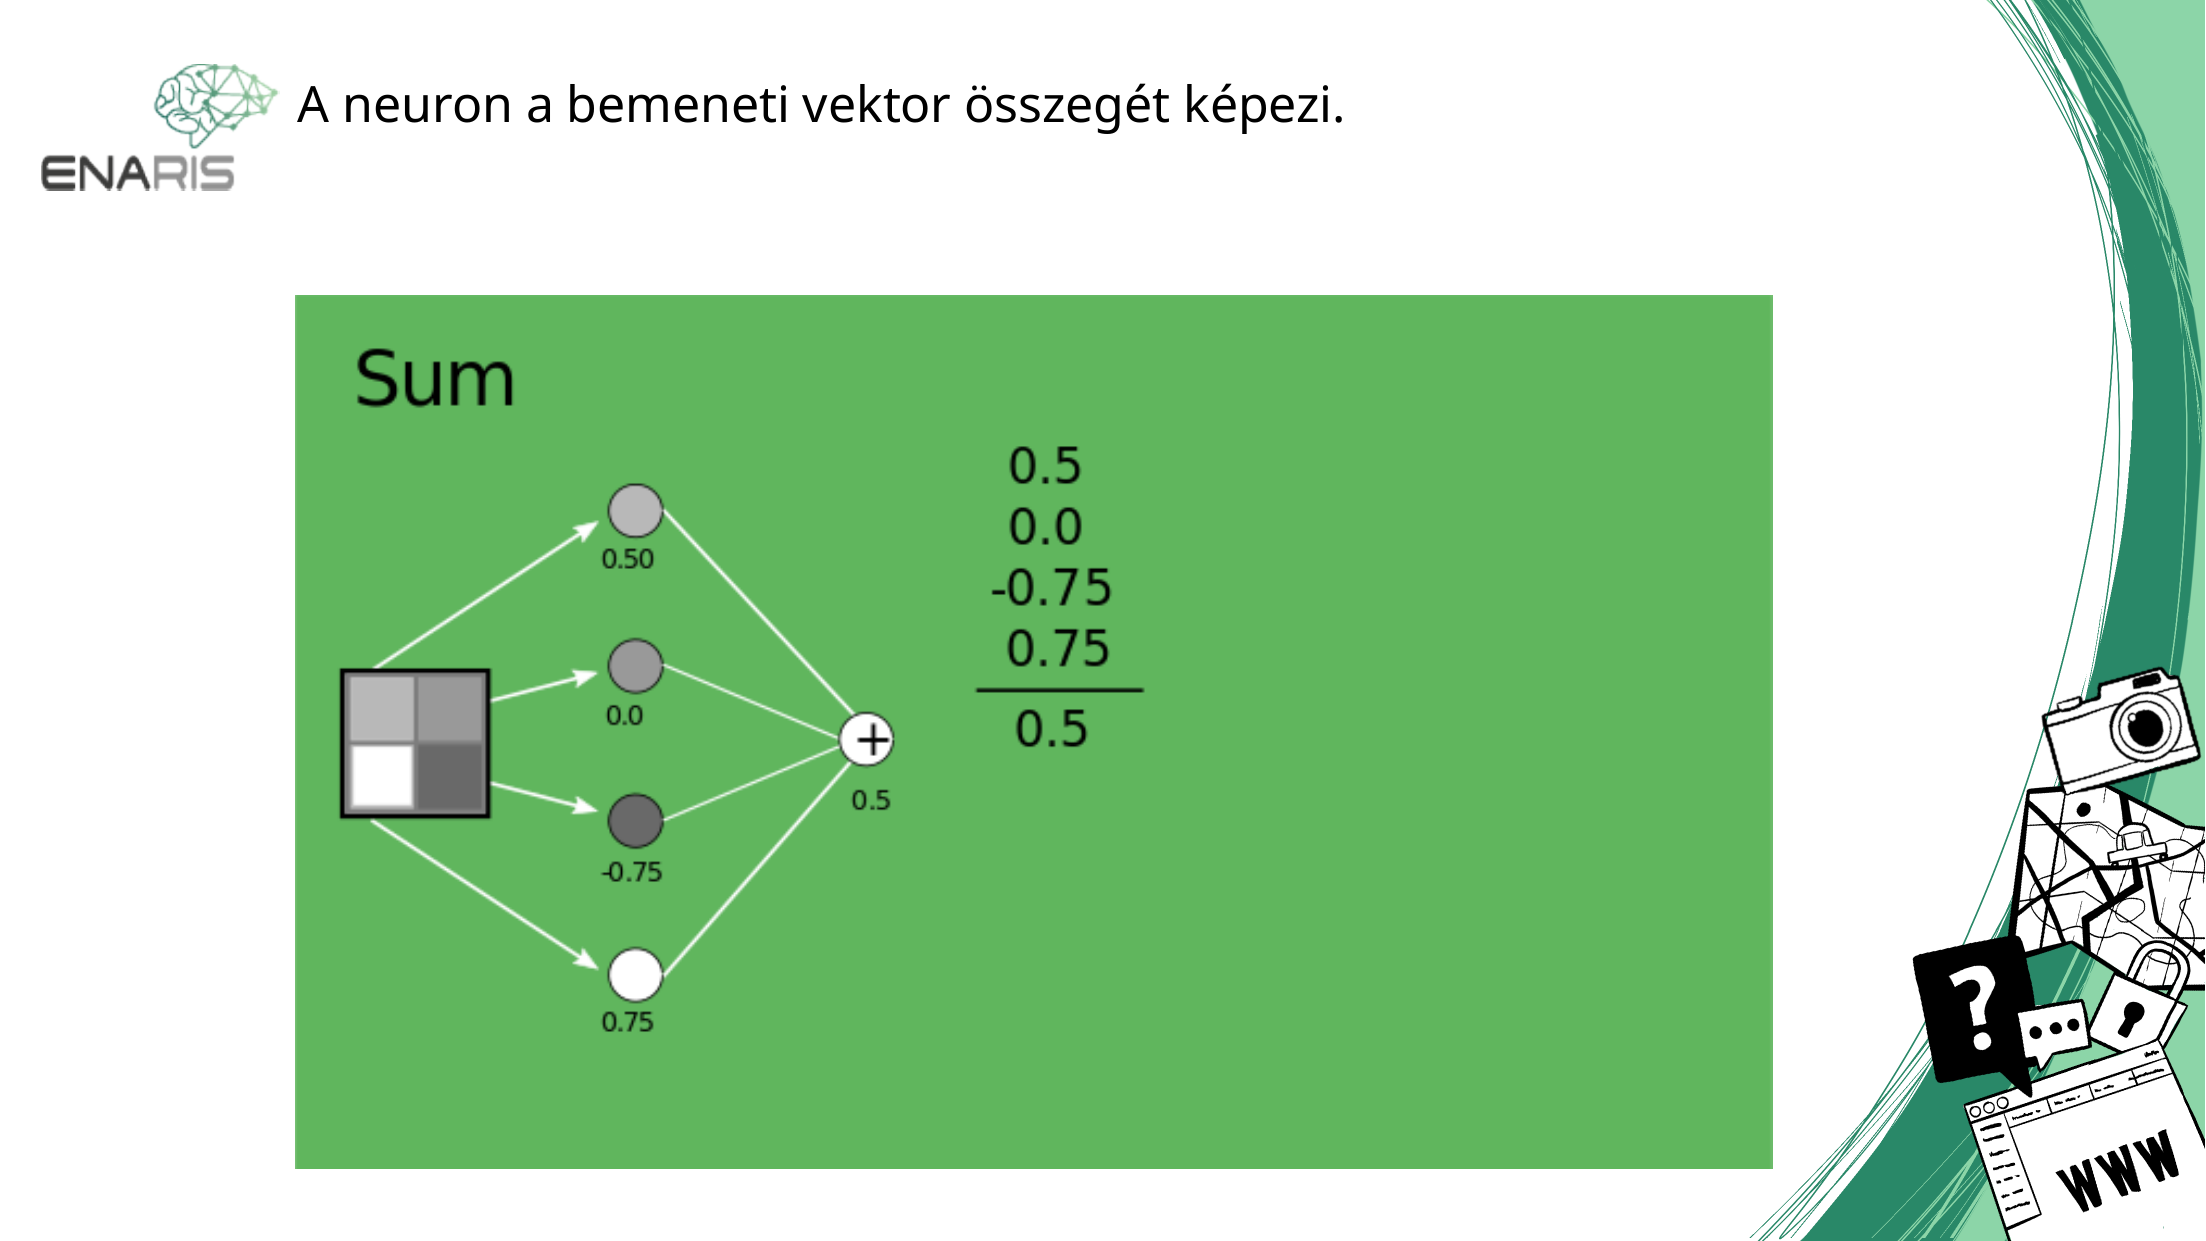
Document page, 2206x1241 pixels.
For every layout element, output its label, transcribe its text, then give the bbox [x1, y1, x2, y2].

picture [41, 64, 280, 191]
picture [294, 0, 2205, 1241]
title A neuron a bemeneti vektor összegét képezi. [295, 70, 2070, 281]
